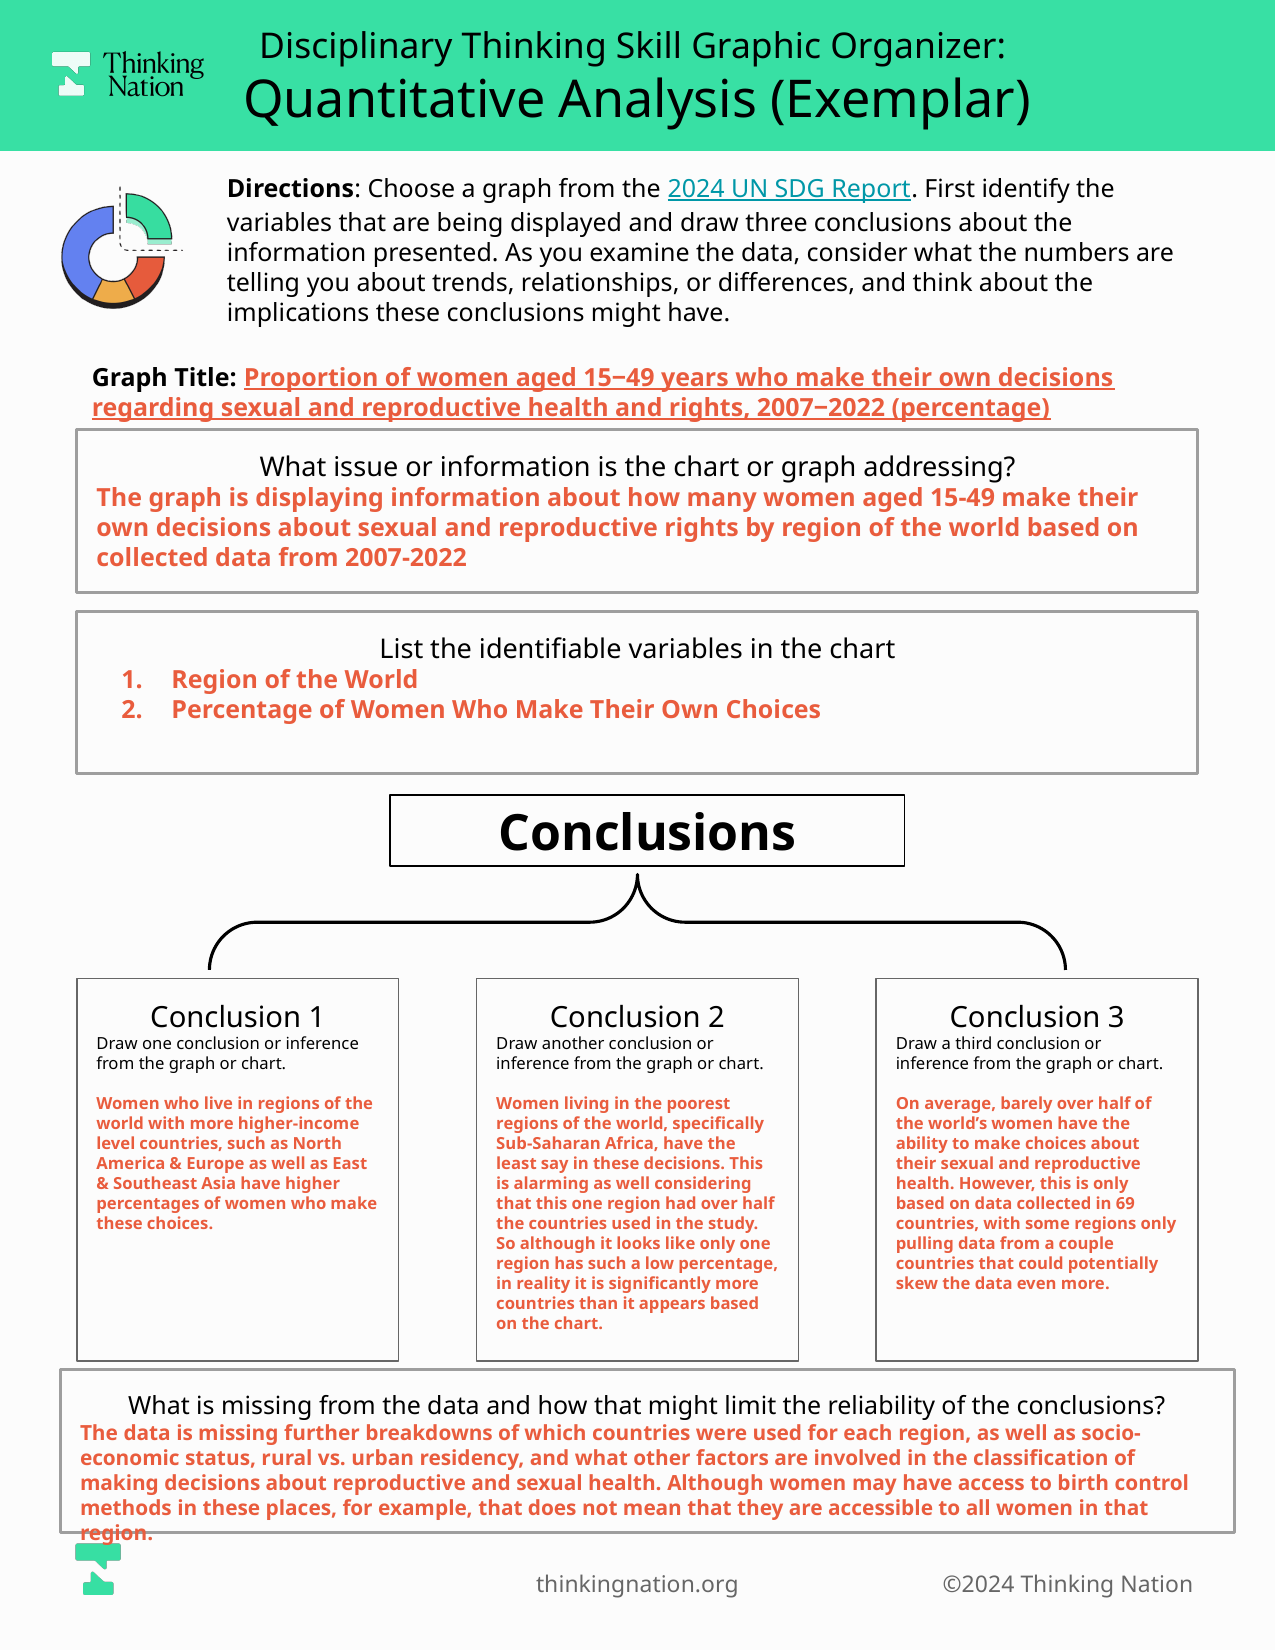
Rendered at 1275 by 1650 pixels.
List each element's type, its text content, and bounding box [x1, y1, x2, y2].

text_box ©2024 Thinking Nation [907, 1553, 1210, 1605]
picture [62, 1533, 134, 1605]
text_box Conclusion 1 Draw one conclusion or inference from the graph or chart. Women who live in regions of the world with more higher-income level countries, such as North America & Europe as well as East & Southeast Asia have higher percentages of women who make these choices. [76, 978, 399, 1361]
text_box Conclusions [390, 795, 905, 866]
text_box What is missing from the data and how that might limit the reliability of the conclusions? The data is missing further breakdowns of which countries were used for each region, as well as socio-economic status, rural vs. urban residency, and what other factors are involved in the classification of making decisions about reproductive and sexual health. Although women may have access to birth control methods in these places, for example, that does not mean that they are accessible to all women in that region. [60, 1369, 1235, 1533]
text_box What issue or information is the chart or graph addressing? The graph is displaying information about how many women aged 15-49 make their own decisions about sexual and reproductive rights by region of the world based on collected data from 2007-2022 [76, 436, 1198, 593]
text_box thinkingnation.org [486, 1553, 789, 1605]
text_box Directions: Choose a graph from the 2024 UN SDG Report. First identify the variables that are being displayed and draw three conclusions about the information presented. As you examine the data, consider what the numbers are telling you about trends, relationships, or differences, and think about the implications these conclusions might have. [208, 153, 1218, 329]
text_box List the identifiable variables in the chart Region of the World Percentage of Women Who Make Their Own Choices [76, 611, 1198, 774]
picture [40, 165, 204, 329]
text_box Conclusion 2 Draw another conclusion or inference from the graph or chart. Women living in the poorest regions of the world, specifically Sub-Saharan Africa, have the least say in these decisions. This is alarming as well considering that this one region had over half the countries used in the study. So although it looks like only one region has such a low percentage, in reality it is significantly more countries than it appears based on the chart. [476, 978, 799, 1361]
text_box Conclusion 3 Draw a third conclusion or inference from the graph or chart. On average, barely over half of the world’s women have the ability to make choices about their sexual and reproductive health. However, this is only based on data collected in 69 countries, with some regions only pulling data from a couple countries that could potentially skew the data even more. [876, 978, 1198, 1361]
text_box Disciplinary Thinking Skill Graphic Organizer: Quantitative Analysis (Exemplar) [0, 0, 1275, 151]
picture [35, 37, 210, 110]
text_box Graph Title: Proportion of women aged 15‒49 years who make their own decisions regarding sexual and reproductive health and rights, 2007‒2022 (percentage) [76, 346, 1198, 436]
text_box [209, 874, 1066, 970]
